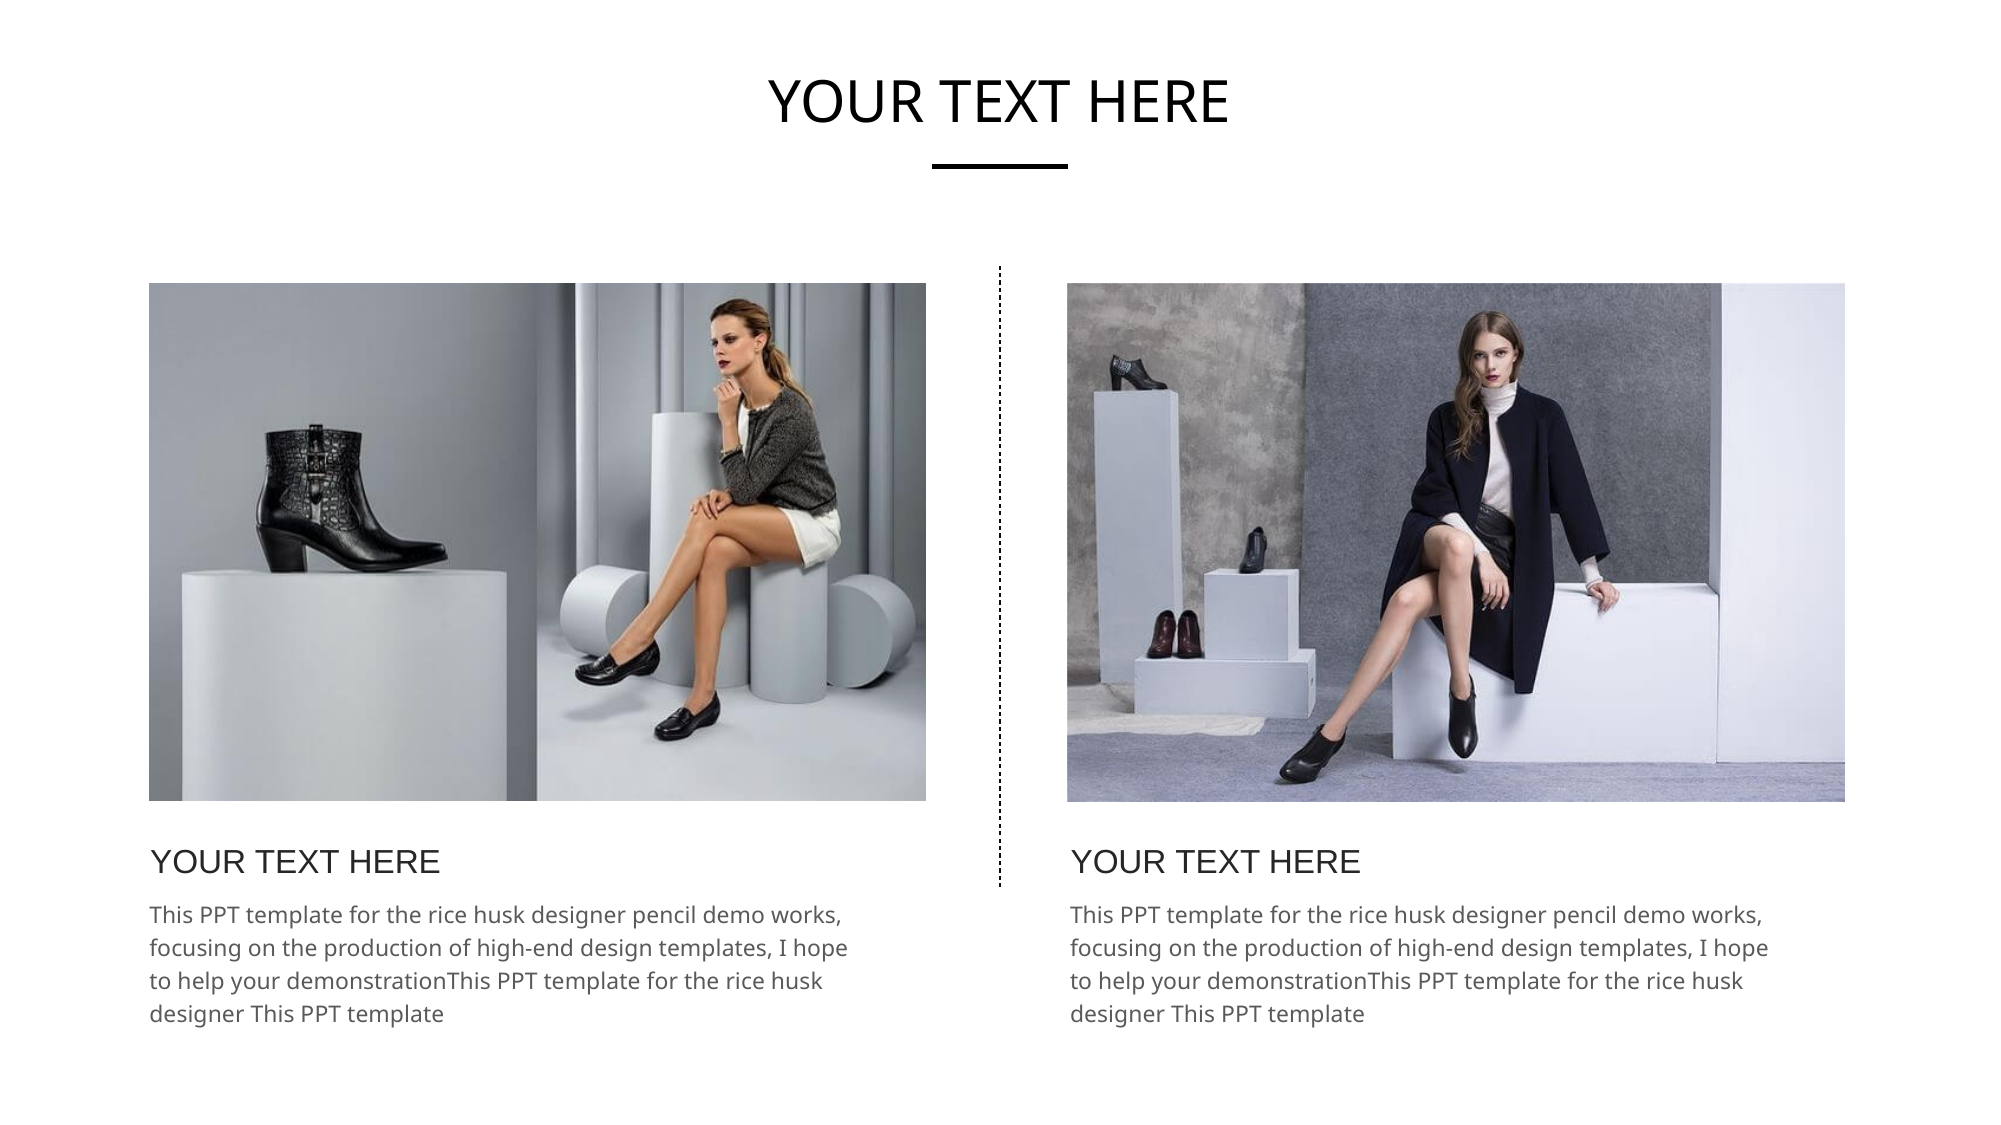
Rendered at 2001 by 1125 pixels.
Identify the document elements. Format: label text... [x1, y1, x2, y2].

text_box YOUR TEXT HERE [1040, 813, 1392, 896]
text_box This PPT template for the rice husk designer pencil demo works, focusing on the production of high-end design templates, I hope to help your demonstrationThis PPT template for the rice husk designer This PPT template [134, 887, 884, 1090]
picture [1067, 283, 1845, 802]
text_box This PPT template for the rice husk designer pencil demo works, focusing on the production of high-end design templates, I hope to help your demonstrationThis PPT template for the rice husk designer This PPT template [1055, 887, 1805, 1090]
text_box YOUR TEXT HERE [753, 57, 1247, 142]
picture [149, 283, 926, 801]
text_box YOUR TEXT HERE [120, 813, 472, 896]
